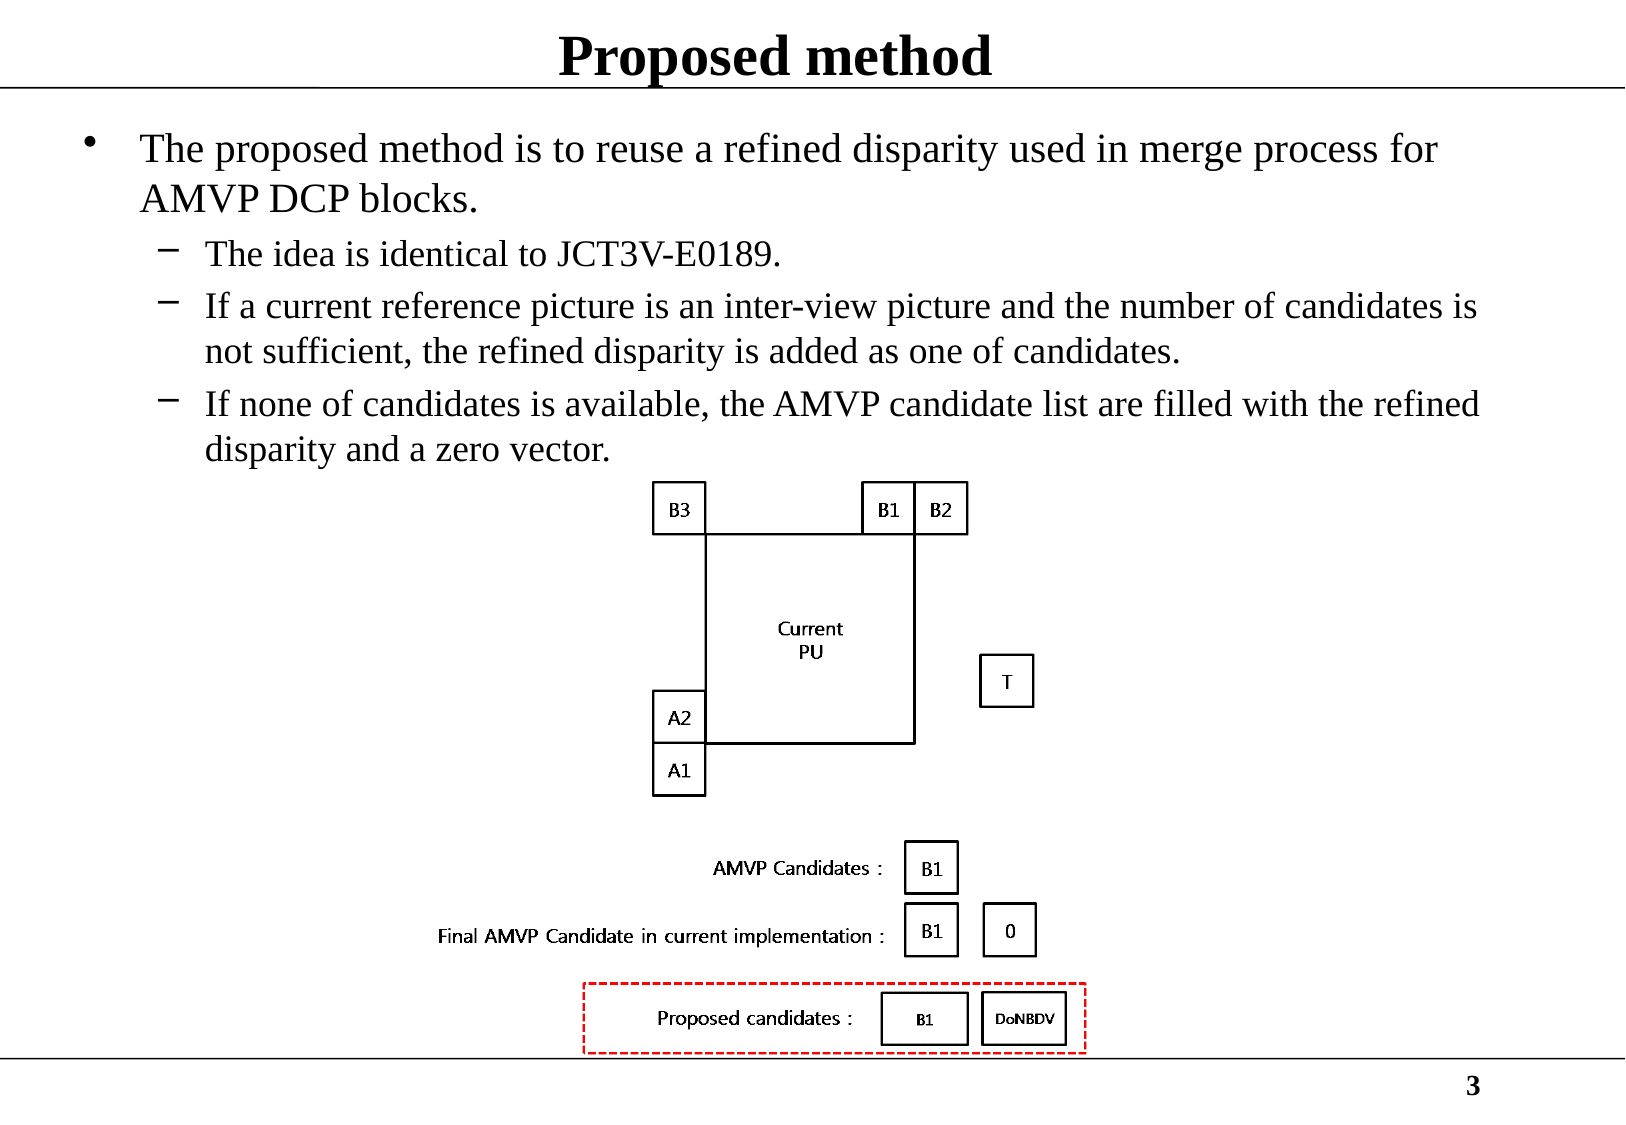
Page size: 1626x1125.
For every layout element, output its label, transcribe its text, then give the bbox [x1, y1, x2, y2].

list The proposed method is to reuse a refined disparity used in merge process for AMVP DCP blocks. The idea is identical to JCT3V-E0189. If a current reference picture is an inter-view picture and the number of candidates is not sufficient, the refined disparity is added as one of candidates. If none of candidates is available, the AMVP candidate list are filled with the refined disparity and a zero vector. [68, 113, 1544, 1005]
slide_number 3 [1403, 1058, 1544, 1106]
picture [425, 480, 1087, 1055]
title Proposed method [68, 9, 1484, 94]
